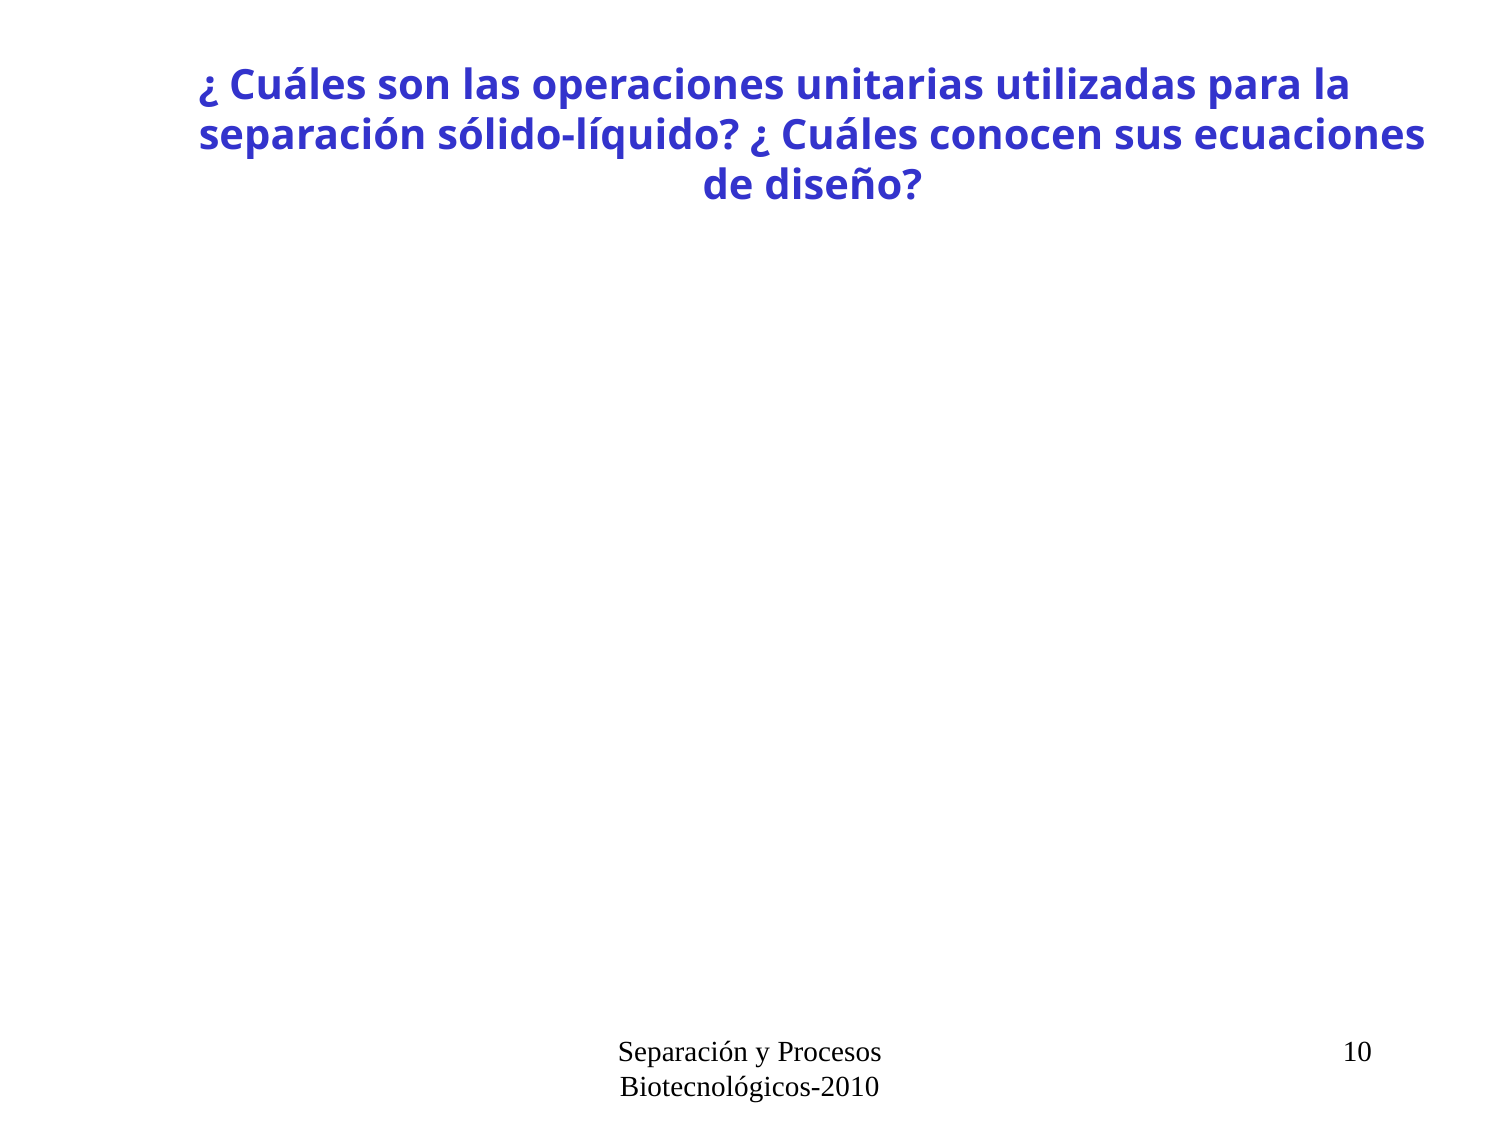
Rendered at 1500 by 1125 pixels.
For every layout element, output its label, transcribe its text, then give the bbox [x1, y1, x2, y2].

footer Separación y Procesos Biotecnológicos-2010 [512, 1024, 988, 1101]
text_box ¿ Cuáles son las operaciones unitarias utilizadas para la separación sólido-líquido? ¿ Cuáles conocen sus ecuaciones de diseño? [87, 50, 1463, 286]
slide_number 10 [1074, 1024, 1388, 1101]
